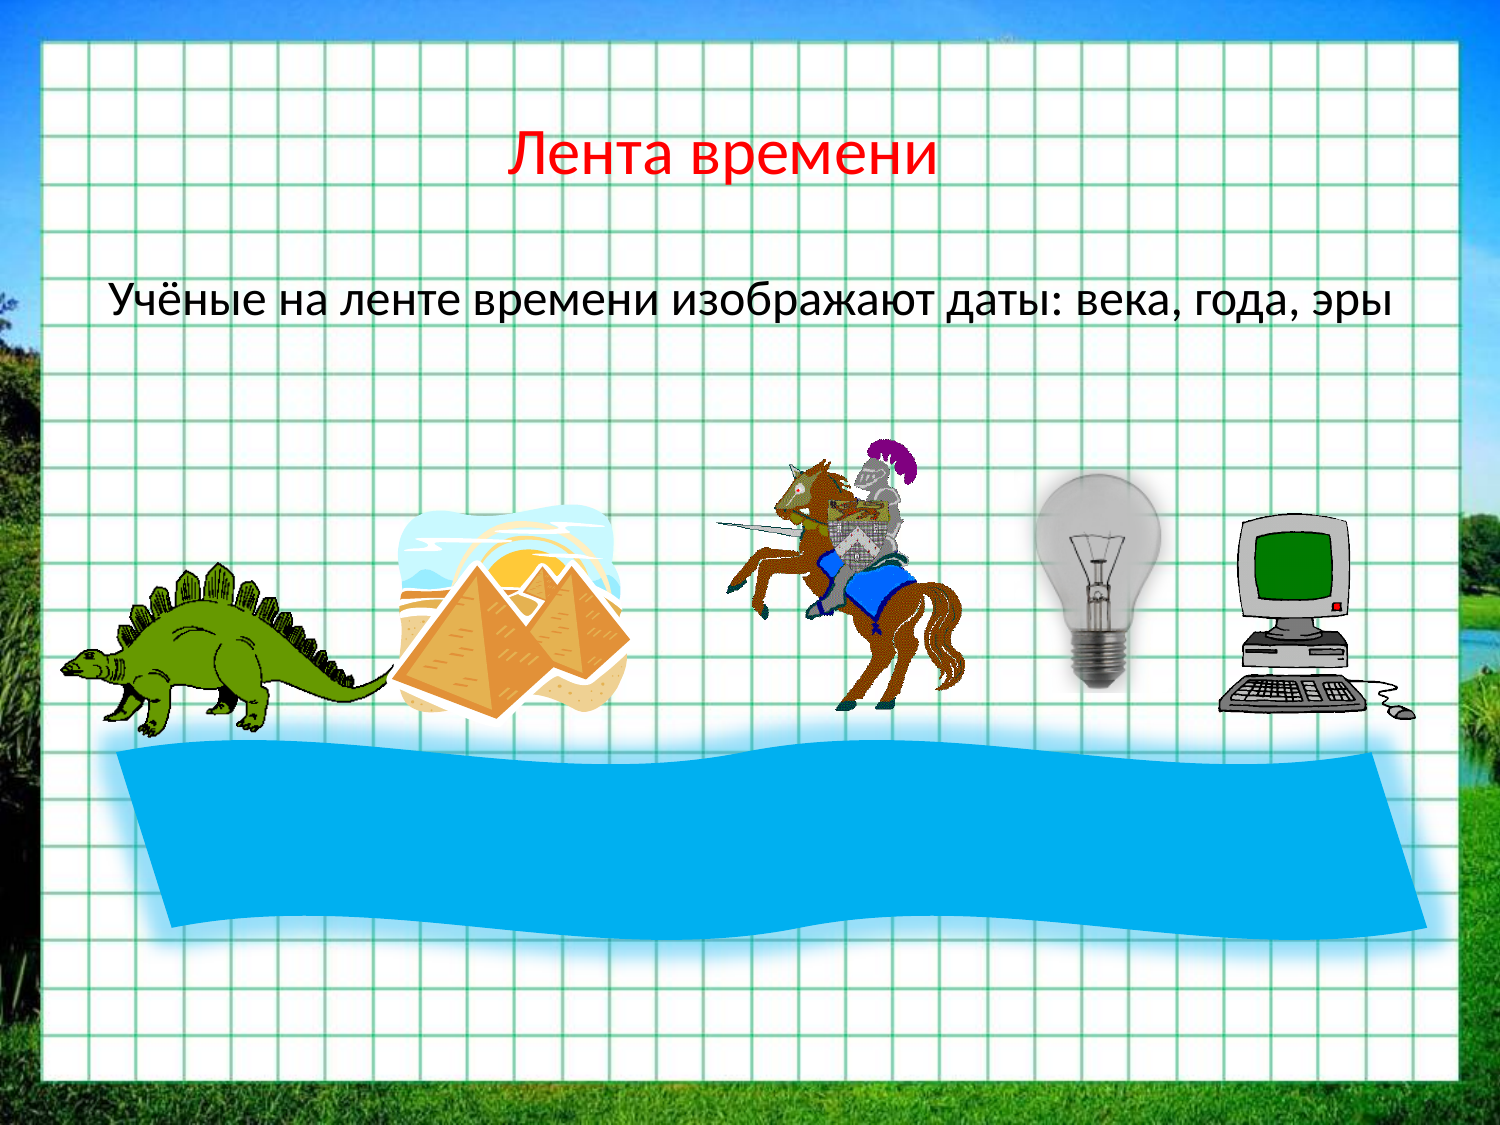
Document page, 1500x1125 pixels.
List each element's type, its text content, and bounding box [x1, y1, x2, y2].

text_box Лента времени [492, 100, 970, 196]
text_box Учёные на ленте времени изображают даты: века, года, эры [93, 257, 1410, 333]
text_box [114, 737, 1430, 942]
picture [0, 0, 1500, 1125]
